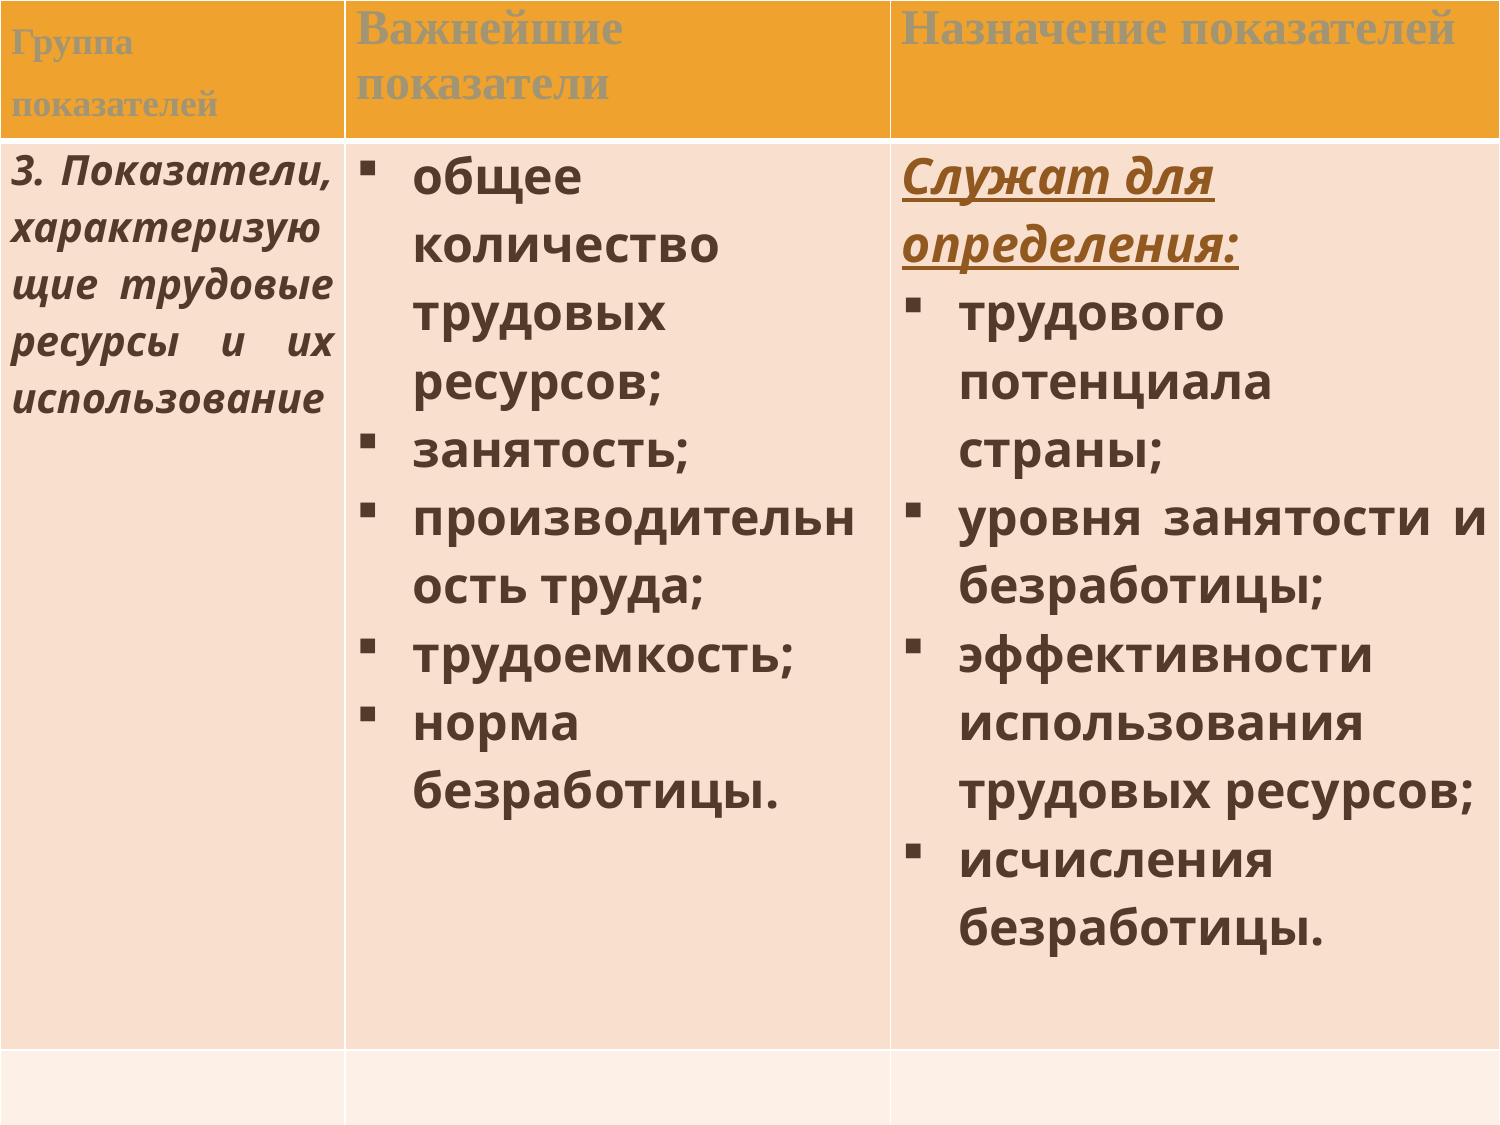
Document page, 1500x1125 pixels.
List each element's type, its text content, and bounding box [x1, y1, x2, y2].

table_cell [346, 1051, 890, 1125]
table_header Назначение показателей [891, 1, 1499, 138]
table_cell 3. Показатели, характеризующие трудовые ресурсы и их использование [1, 144, 344, 1049]
table_header Важнейшие показатели [346, 1, 890, 138]
footer www.sliderpoint.org [587, 12, 1063, 60]
table_cell [891, 1051, 1499, 1125]
table_header Группа показателей [1, 1, 344, 138]
table_cell [1, 1051, 344, 1125]
table_cell общее количество трудовых ресурсов; занятость; производительность труда; трудоемкость; норма безработицы. [346, 144, 890, 1049]
table_cell Служат для определения: трудового потенциала страны; уровня занятости и безработицы; эффективности использования трудовых ресурсов; исчисления безработицы. [891, 144, 1499, 1049]
